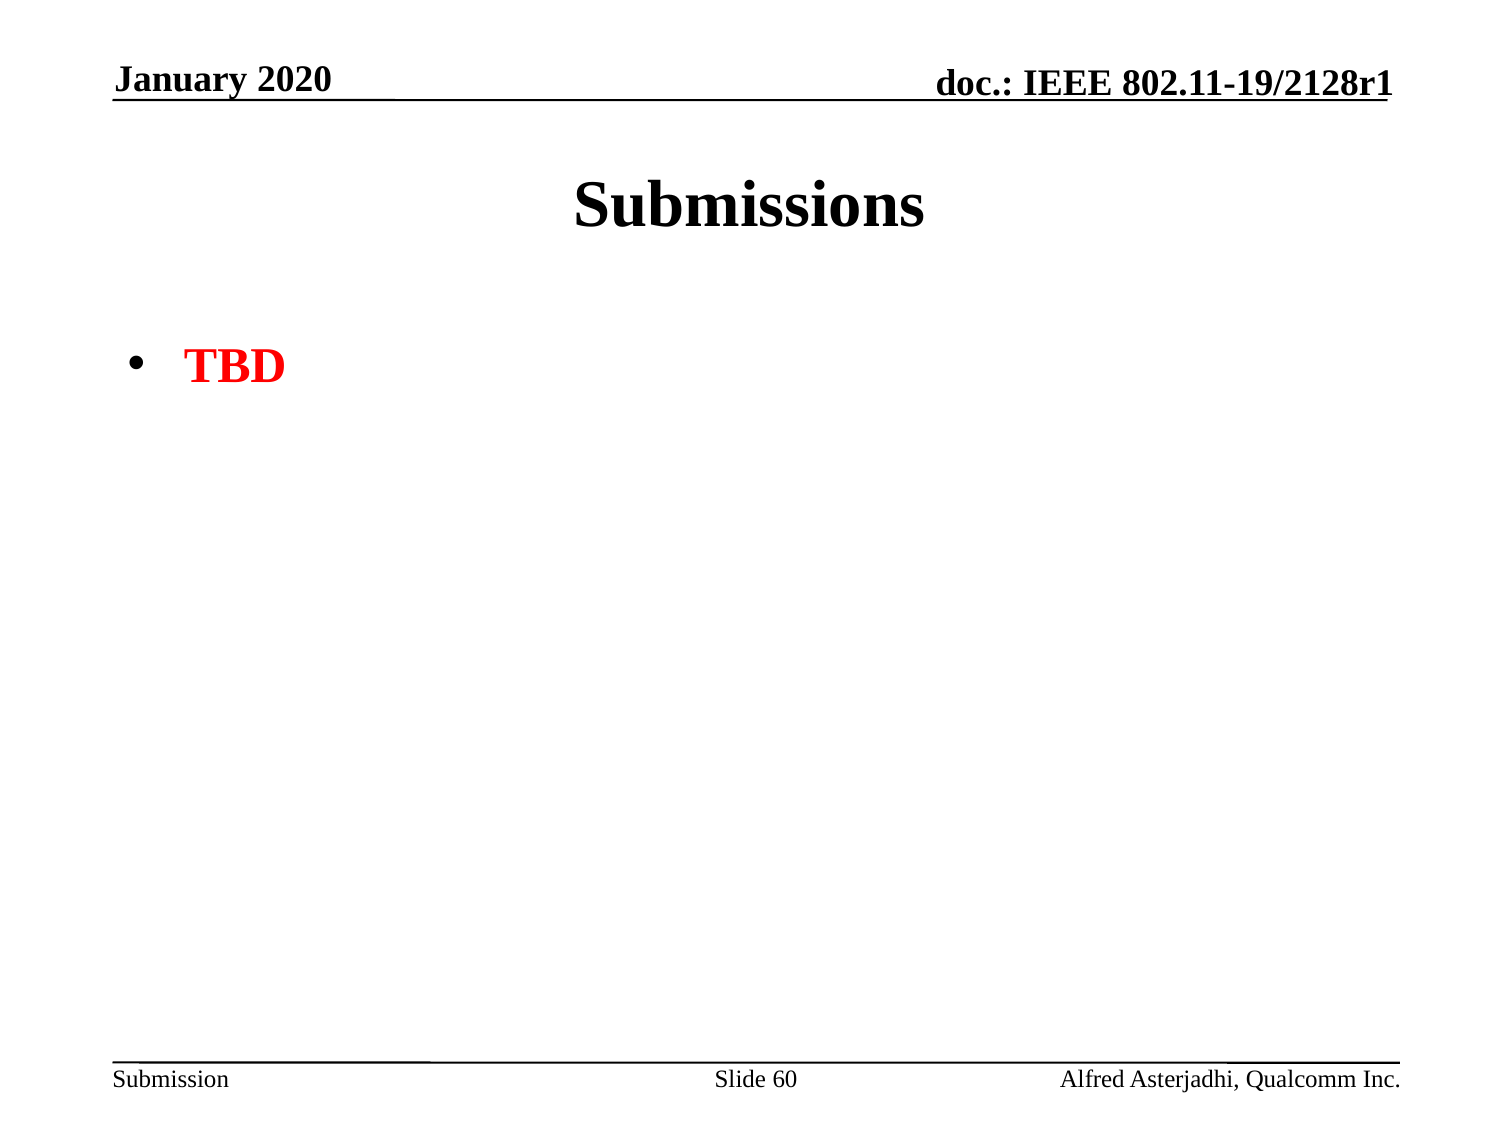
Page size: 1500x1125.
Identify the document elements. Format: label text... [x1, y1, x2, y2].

footer Alfred Asterjadhi, Qualcomm Inc. [878, 1061, 1402, 1093]
slide_number Slide 60 [712, 1061, 800, 1123]
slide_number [114, 54, 493, 100]
list TBD [112, 324, 1388, 1000]
title Submissions [112, 112, 1388, 288]
